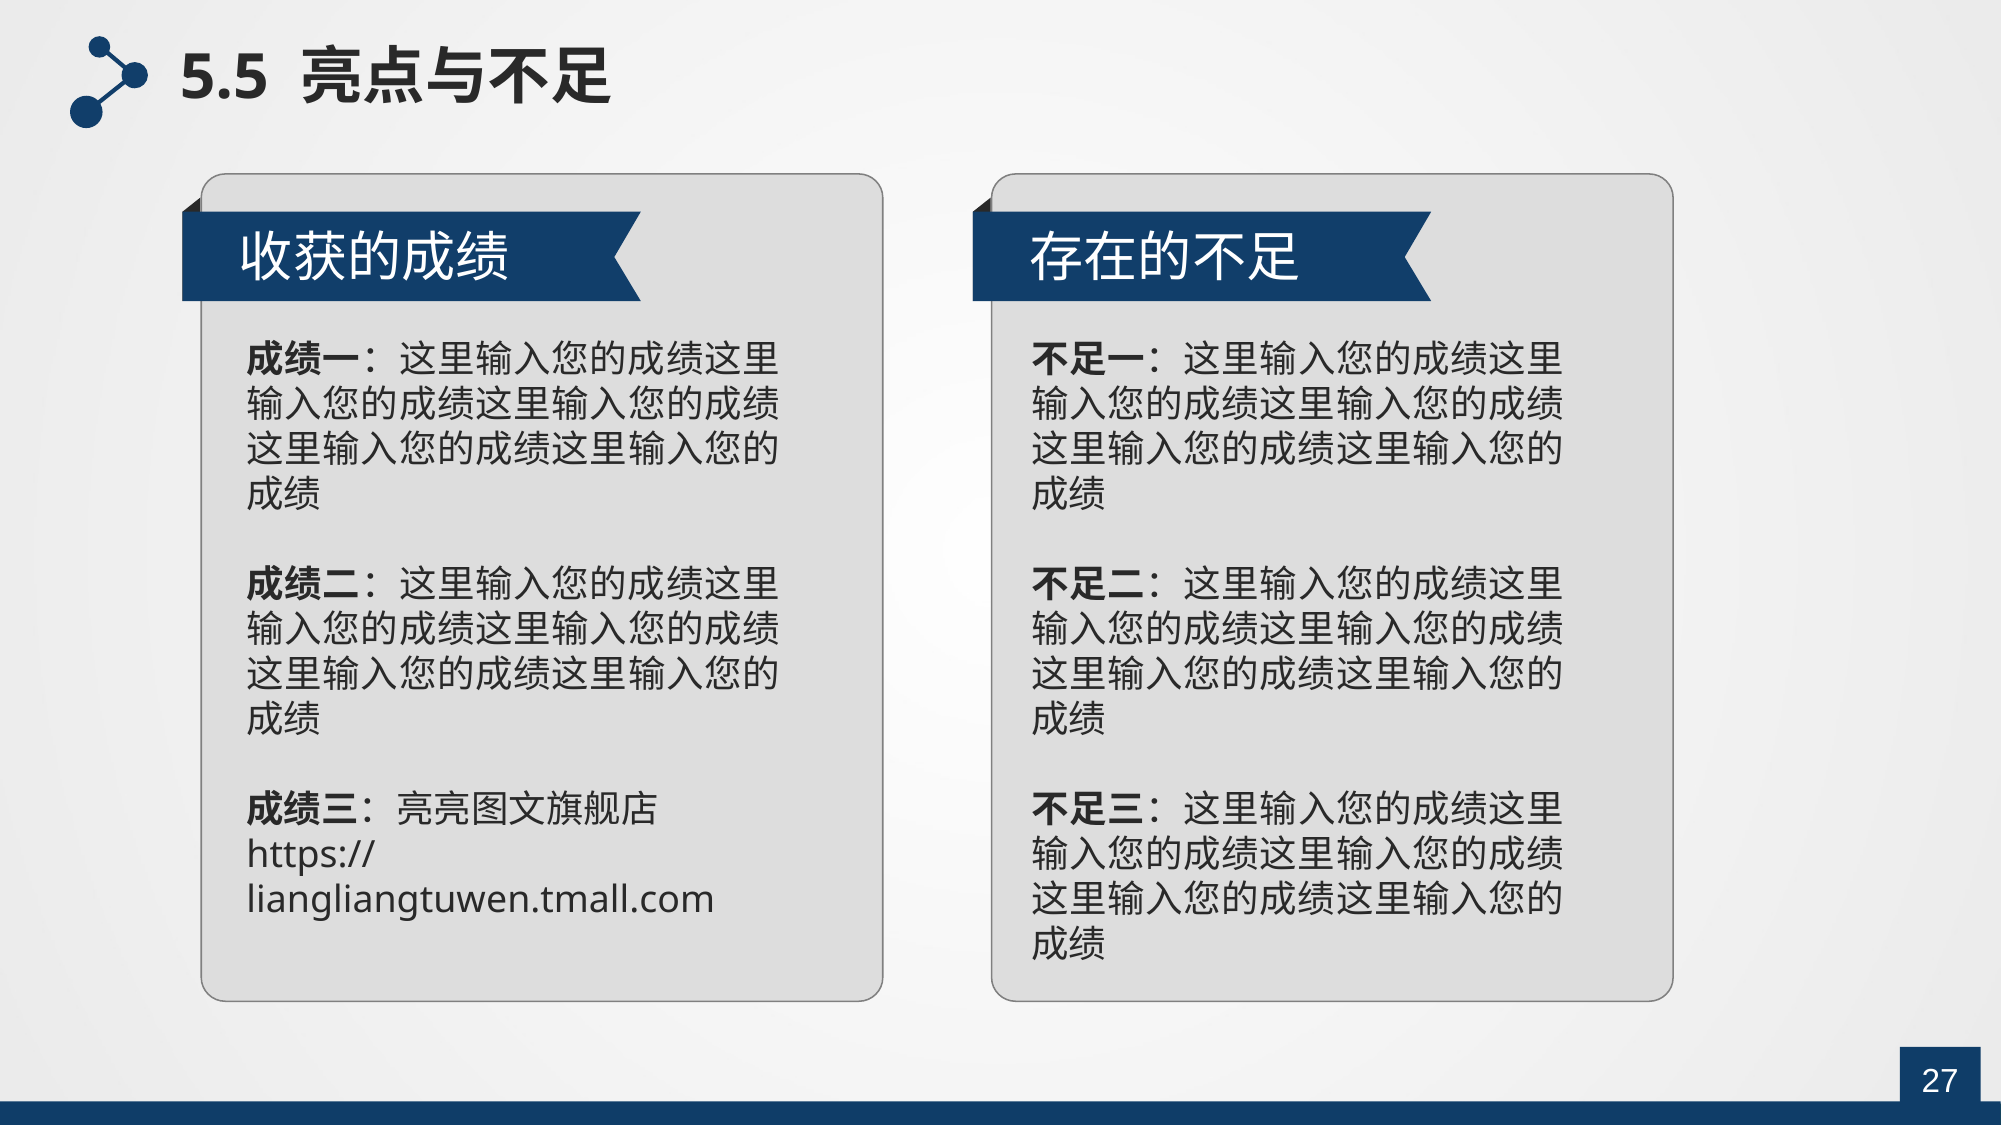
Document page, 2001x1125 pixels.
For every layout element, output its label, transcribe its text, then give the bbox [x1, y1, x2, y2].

text_box [201, 173, 883, 1002]
text_box 5.5 亮点与不足 [165, 28, 628, 119]
text_box [182, 211, 641, 302]
text_box [991, 173, 1674, 1002]
text_box 存在的不足 [1014, 214, 1379, 295]
text_box [183, 197, 201, 211]
text_box [973, 197, 991, 211]
text_box 不足一：这里输入您的成绩这里输入您的成绩这里输入您的成绩这里输入您的成绩这里输入您的成绩 不足二：这里输入您的成绩这里输入您的成绩这里输入您的成绩这里输入您的成绩这里输入您的成绩 不足三：这里输入您的成绩这里输入您的成绩这里输入您的成绩这里输入您的成绩这里输入您的成绩 [1016, 327, 1580, 973]
text_box [70, 36, 148, 129]
text_box 成绩一：这里输入您的成绩这里输入您的成绩这里输入您的成绩这里输入您的成绩这里输入您的成绩 成绩二：这里输入您的成绩这里输入您的成绩这里输入您的成绩这里输入您的成绩这里输入您的成绩 成绩三：亮亮图文旗舰店 https://liangliangtuwen.tmall.com [231, 327, 795, 973]
text_box 收获的成绩 [224, 214, 589, 295]
picture [0, 0, 2001, 1101]
text_box [972, 211, 1432, 302]
